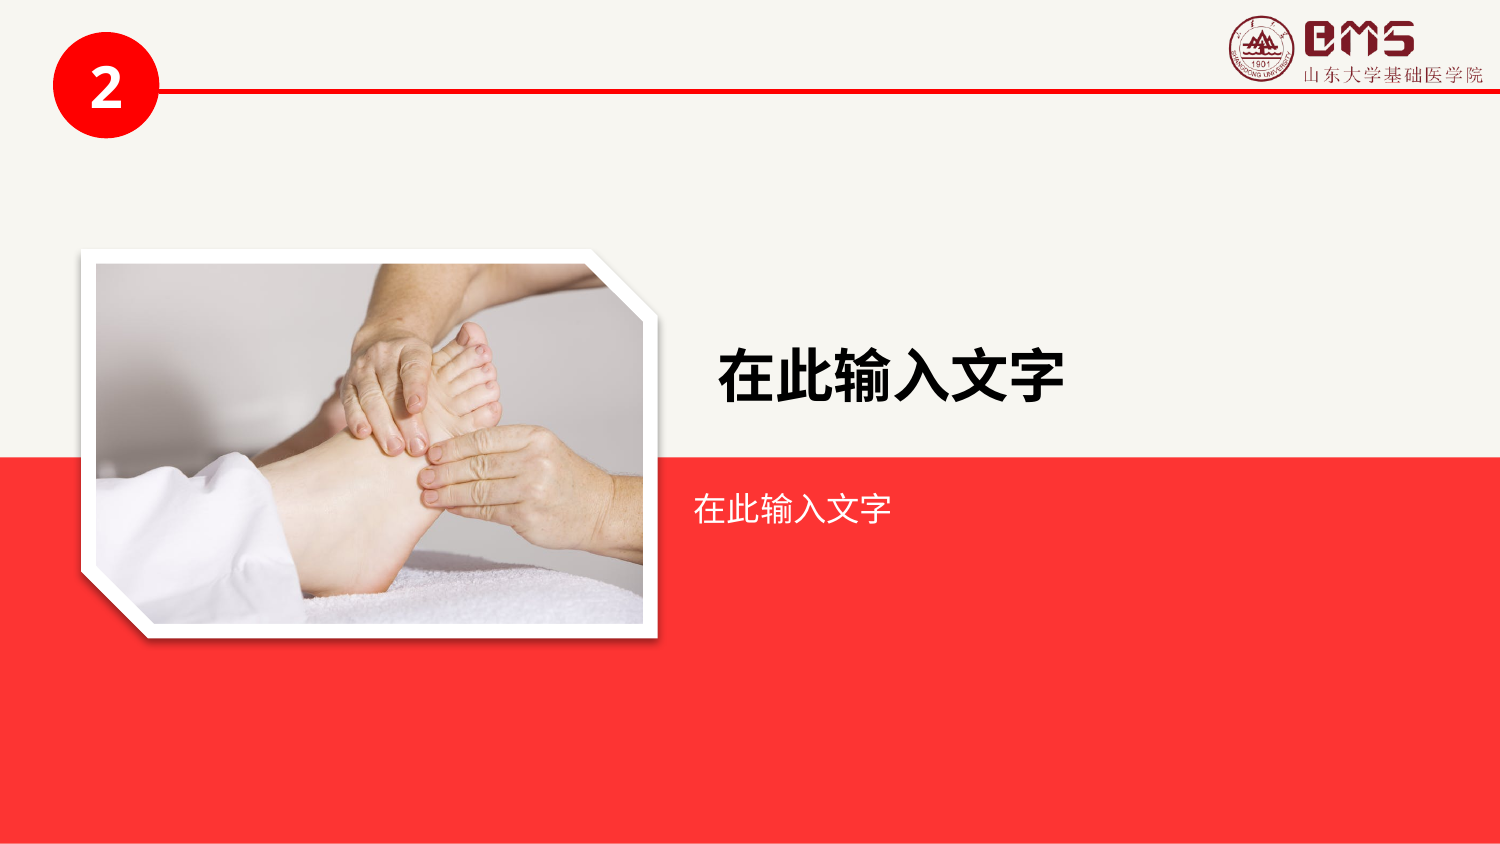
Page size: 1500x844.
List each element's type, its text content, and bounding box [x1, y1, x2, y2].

text_box 在此输入文字 [679, 480, 1483, 536]
text_box [0, 455, 1500, 844]
picture [1210, 0, 1500, 116]
text_box 在此输入文字 [702, 332, 1093, 417]
picture [88, 256, 651, 632]
text_box 2 [50, 29, 162, 141]
